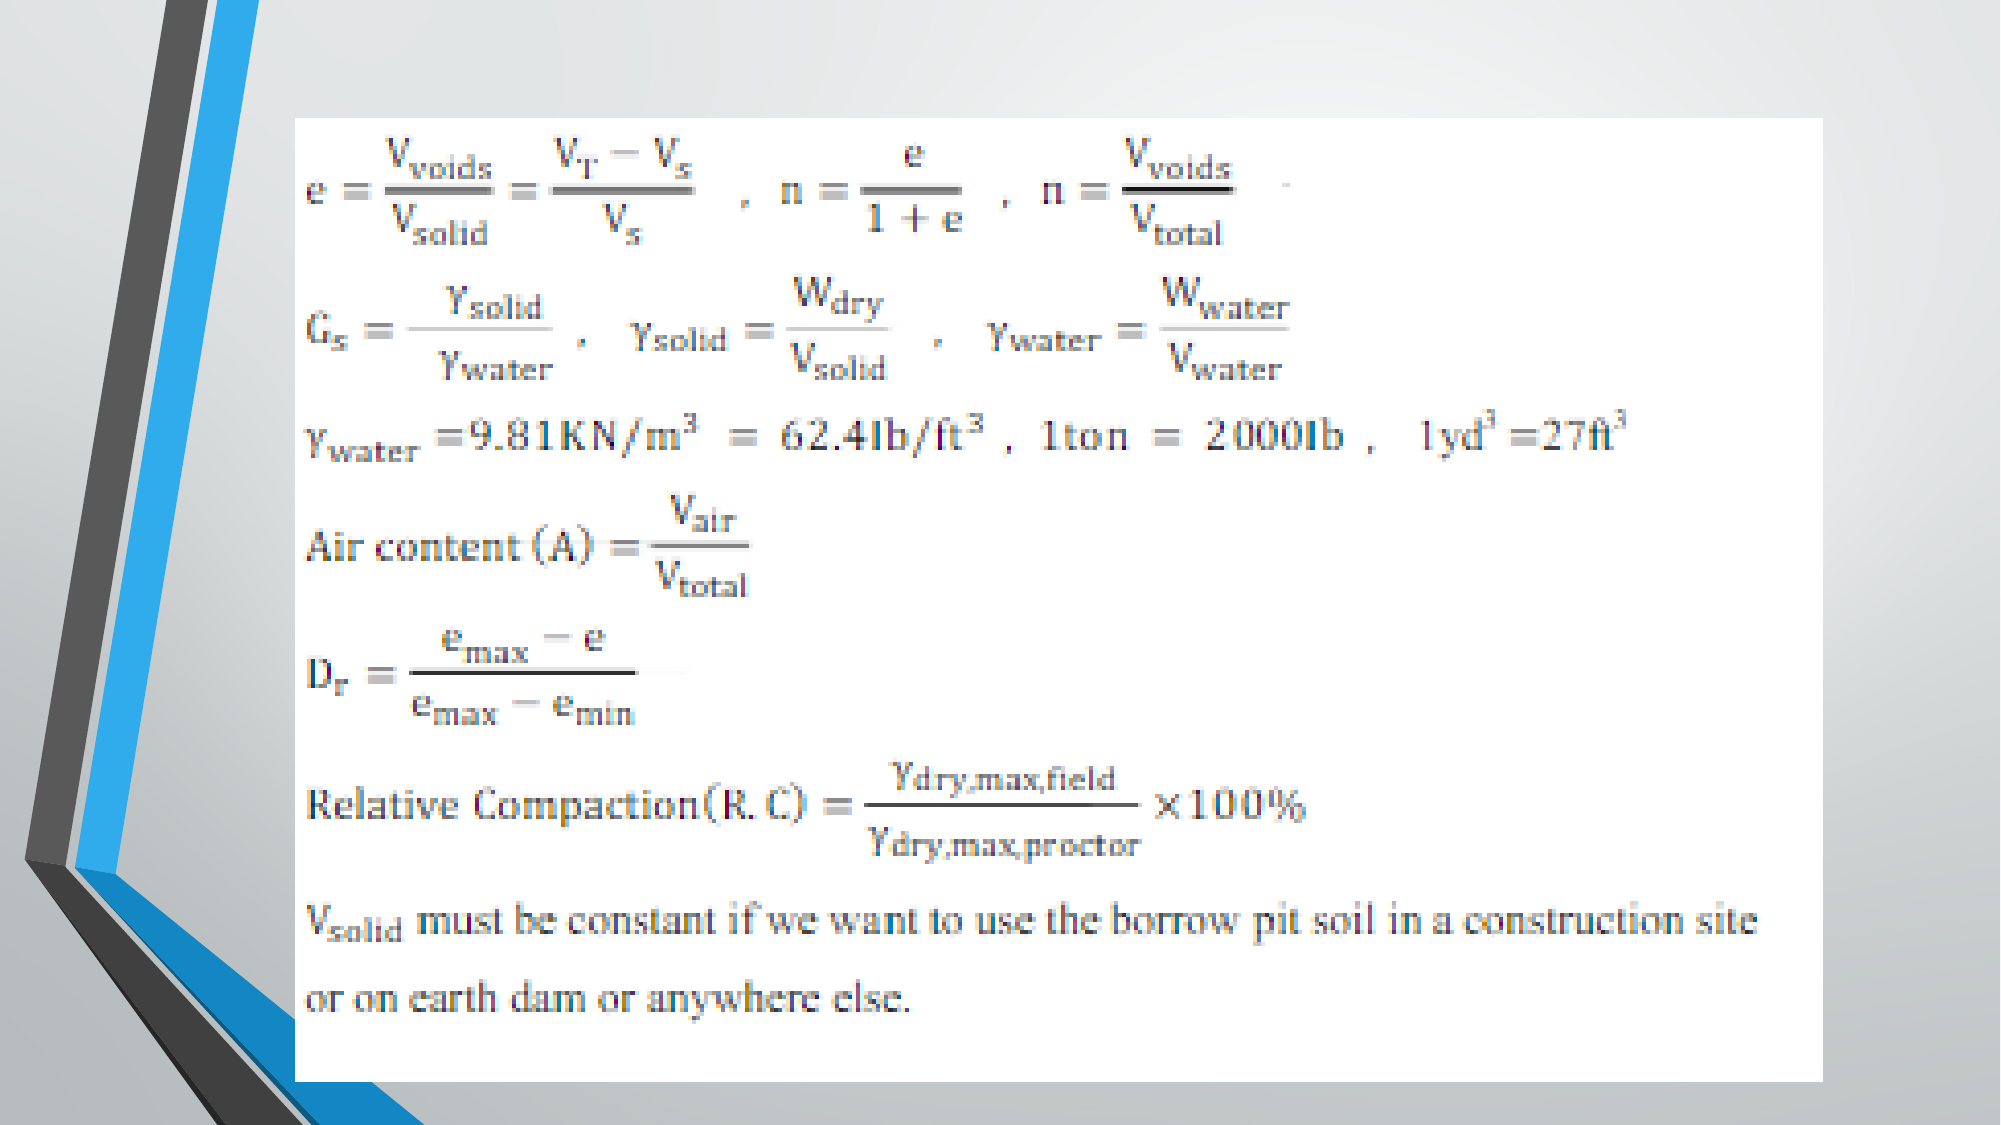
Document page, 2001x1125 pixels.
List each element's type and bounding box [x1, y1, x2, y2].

picture [295, 118, 1824, 1082]
